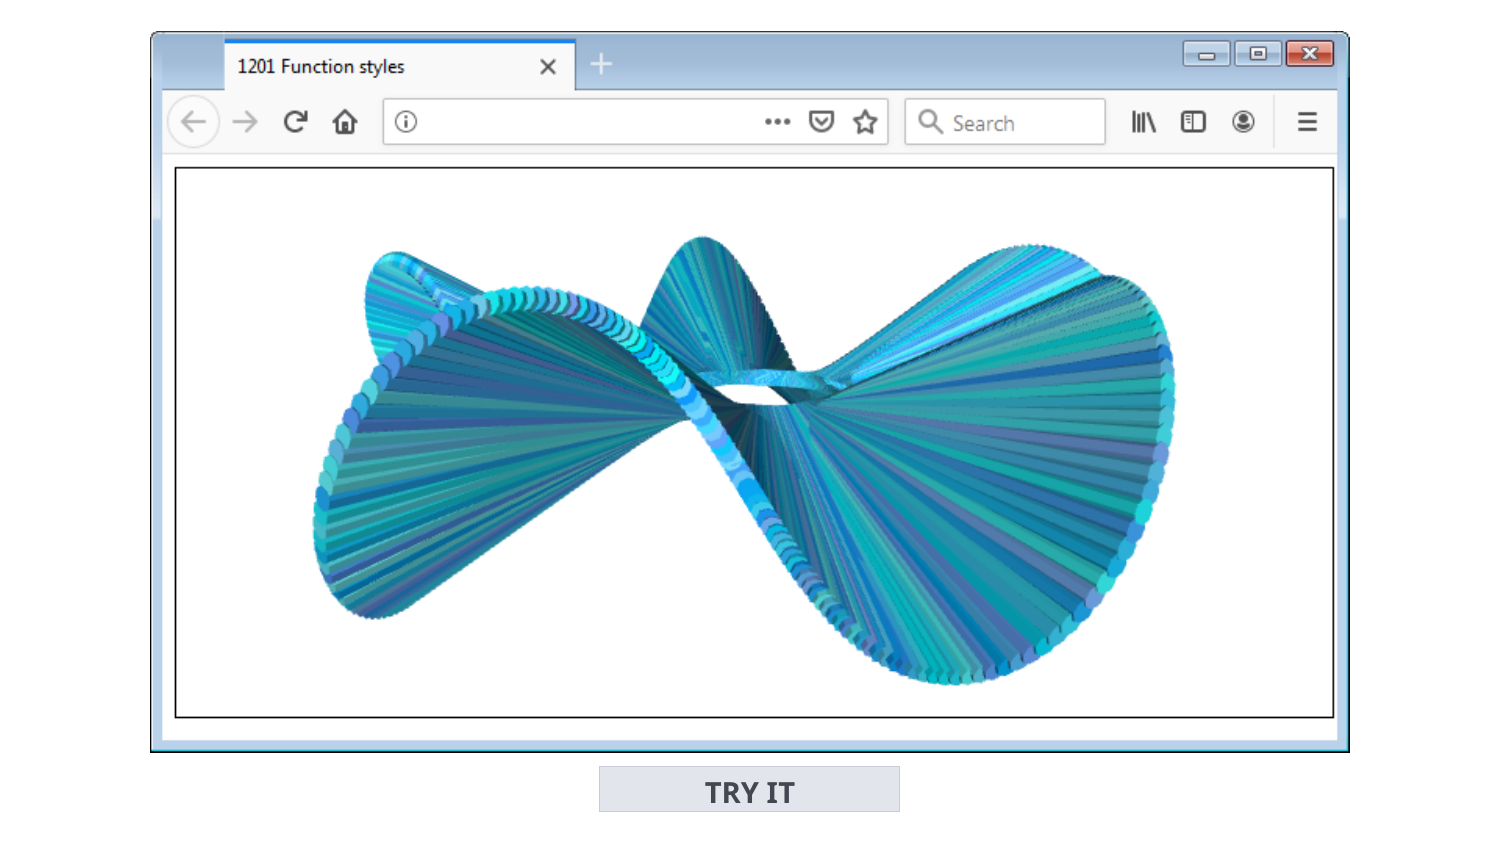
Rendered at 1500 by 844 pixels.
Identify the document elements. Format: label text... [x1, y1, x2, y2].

picture [149, 31, 1351, 753]
text_box TRY IT [599, 766, 900, 812]
